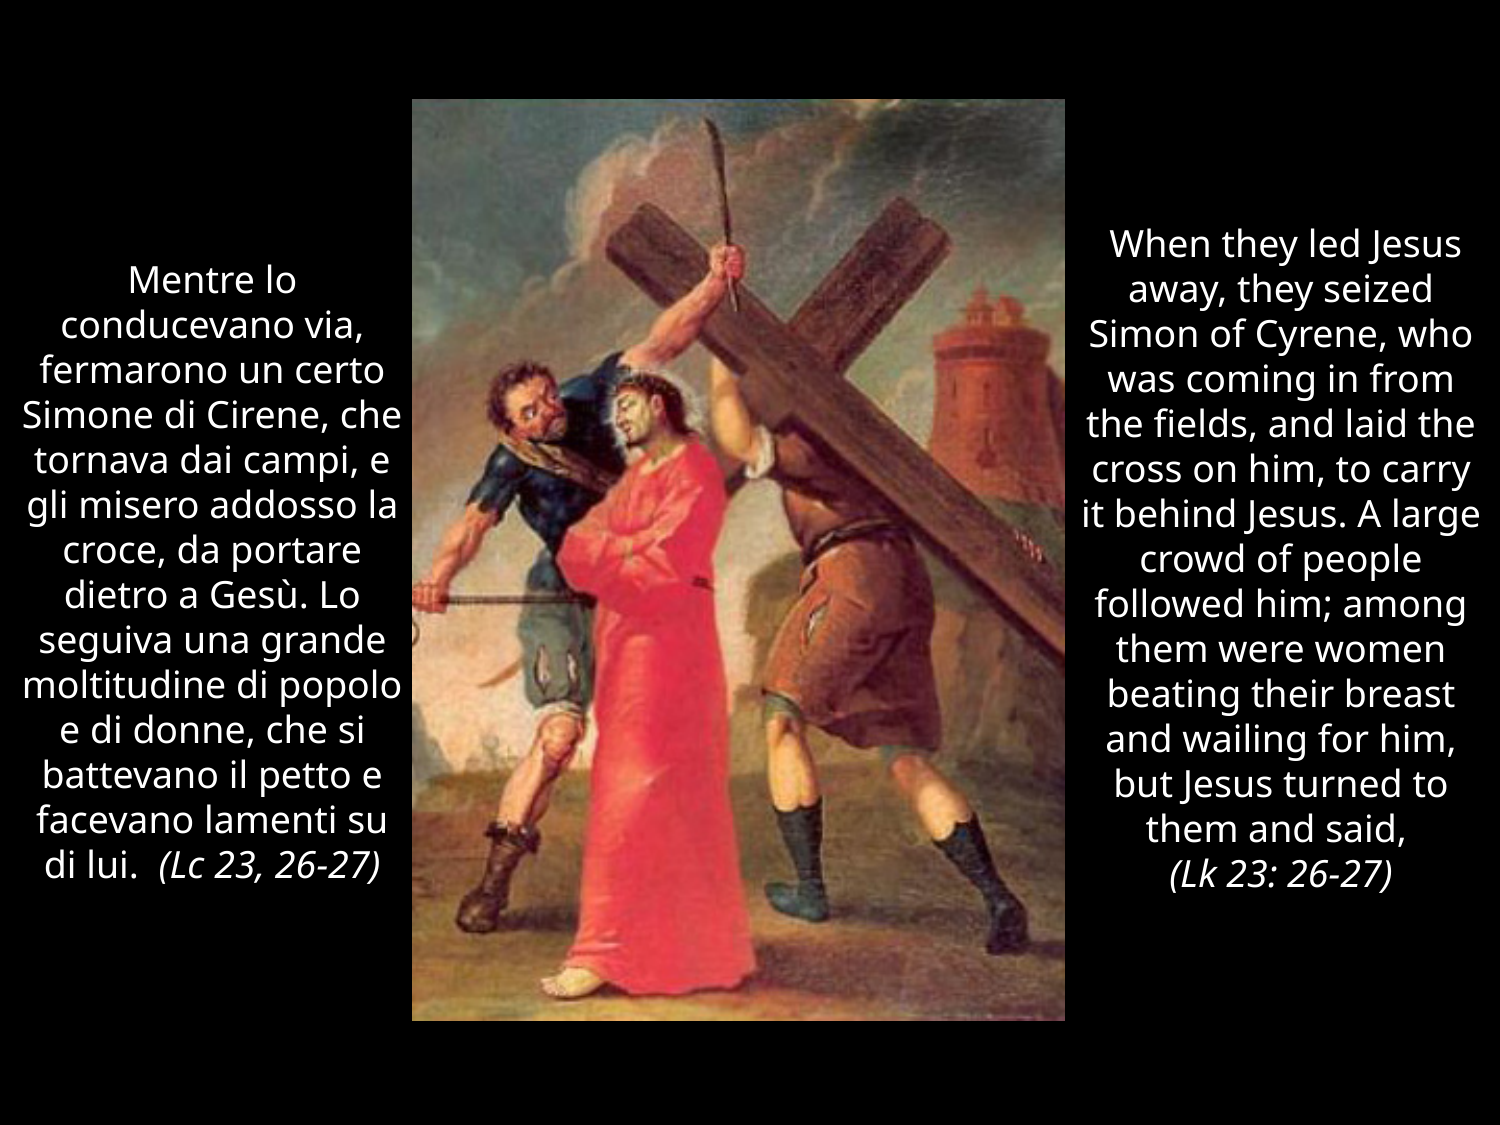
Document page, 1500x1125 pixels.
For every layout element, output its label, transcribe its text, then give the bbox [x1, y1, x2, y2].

picture [412, 99, 1065, 1021]
text_box When they led Jesus away, they seized Simon of Cyrene, who was coming in from the fields, and laid the cross on him, to carry it behind Jesus. A large crowd of people followed him; among them were women beating their breast and wailing for him, but Jesus turned to them and said, (Lk 23: 26-27) [1065, 212, 1500, 903]
title Mentre lo conducevano via, fermarono un certo Simone di Cirene, che tornava dai campi, e gli misero addosso la croce, da portare dietro a Gesù. Lo seguiva una grande moltitudine di popolo e di donne, che si battevano il petto e facevano lamenti su di lui. (Lc 23, 26-27) [0, 500, 412, 688]
